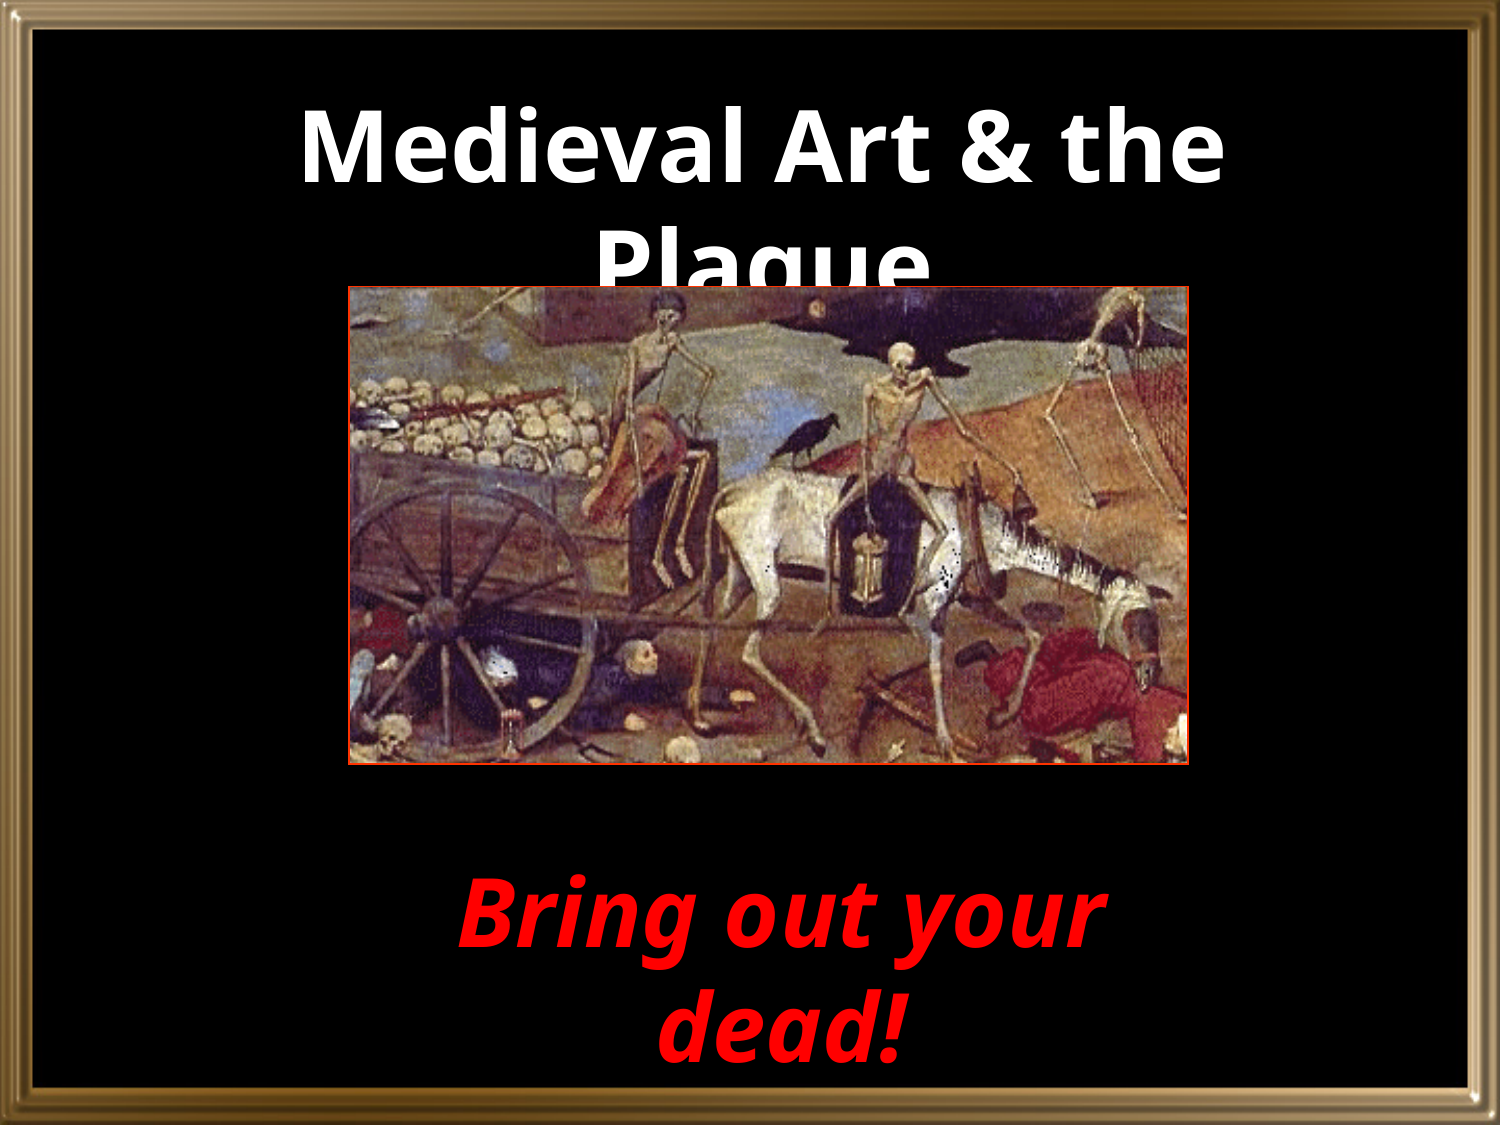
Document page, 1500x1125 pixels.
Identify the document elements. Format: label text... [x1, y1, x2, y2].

text_box Medieval Art & the Plague [162, 74, 1363, 330]
picture [0, 0, 1500, 1125]
text_box Bring out your dead! [374, 844, 1188, 1090]
